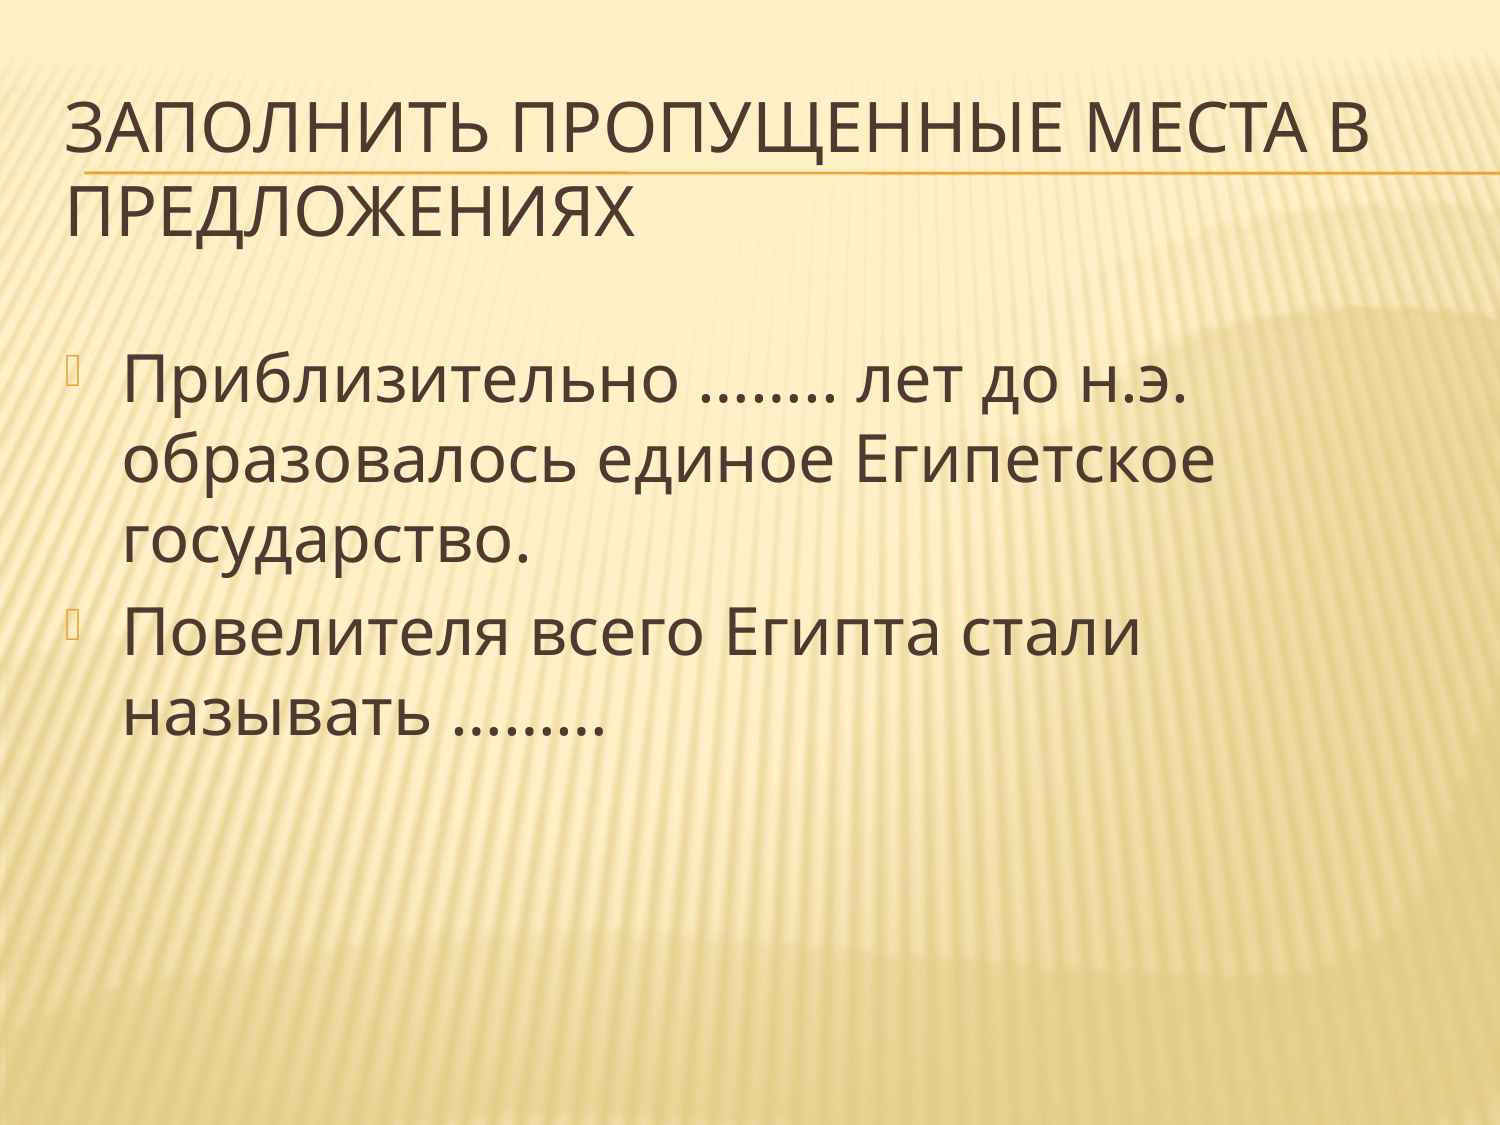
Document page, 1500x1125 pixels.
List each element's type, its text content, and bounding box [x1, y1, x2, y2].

title Заполнить пропущенные места в предложениях [49, 75, 1475, 258]
list Приблизительно …….. лет до н.э. образовалось единое Египетское государство. Повелителя всего Египта стали называть ……… [50, 328, 1465, 1038]
